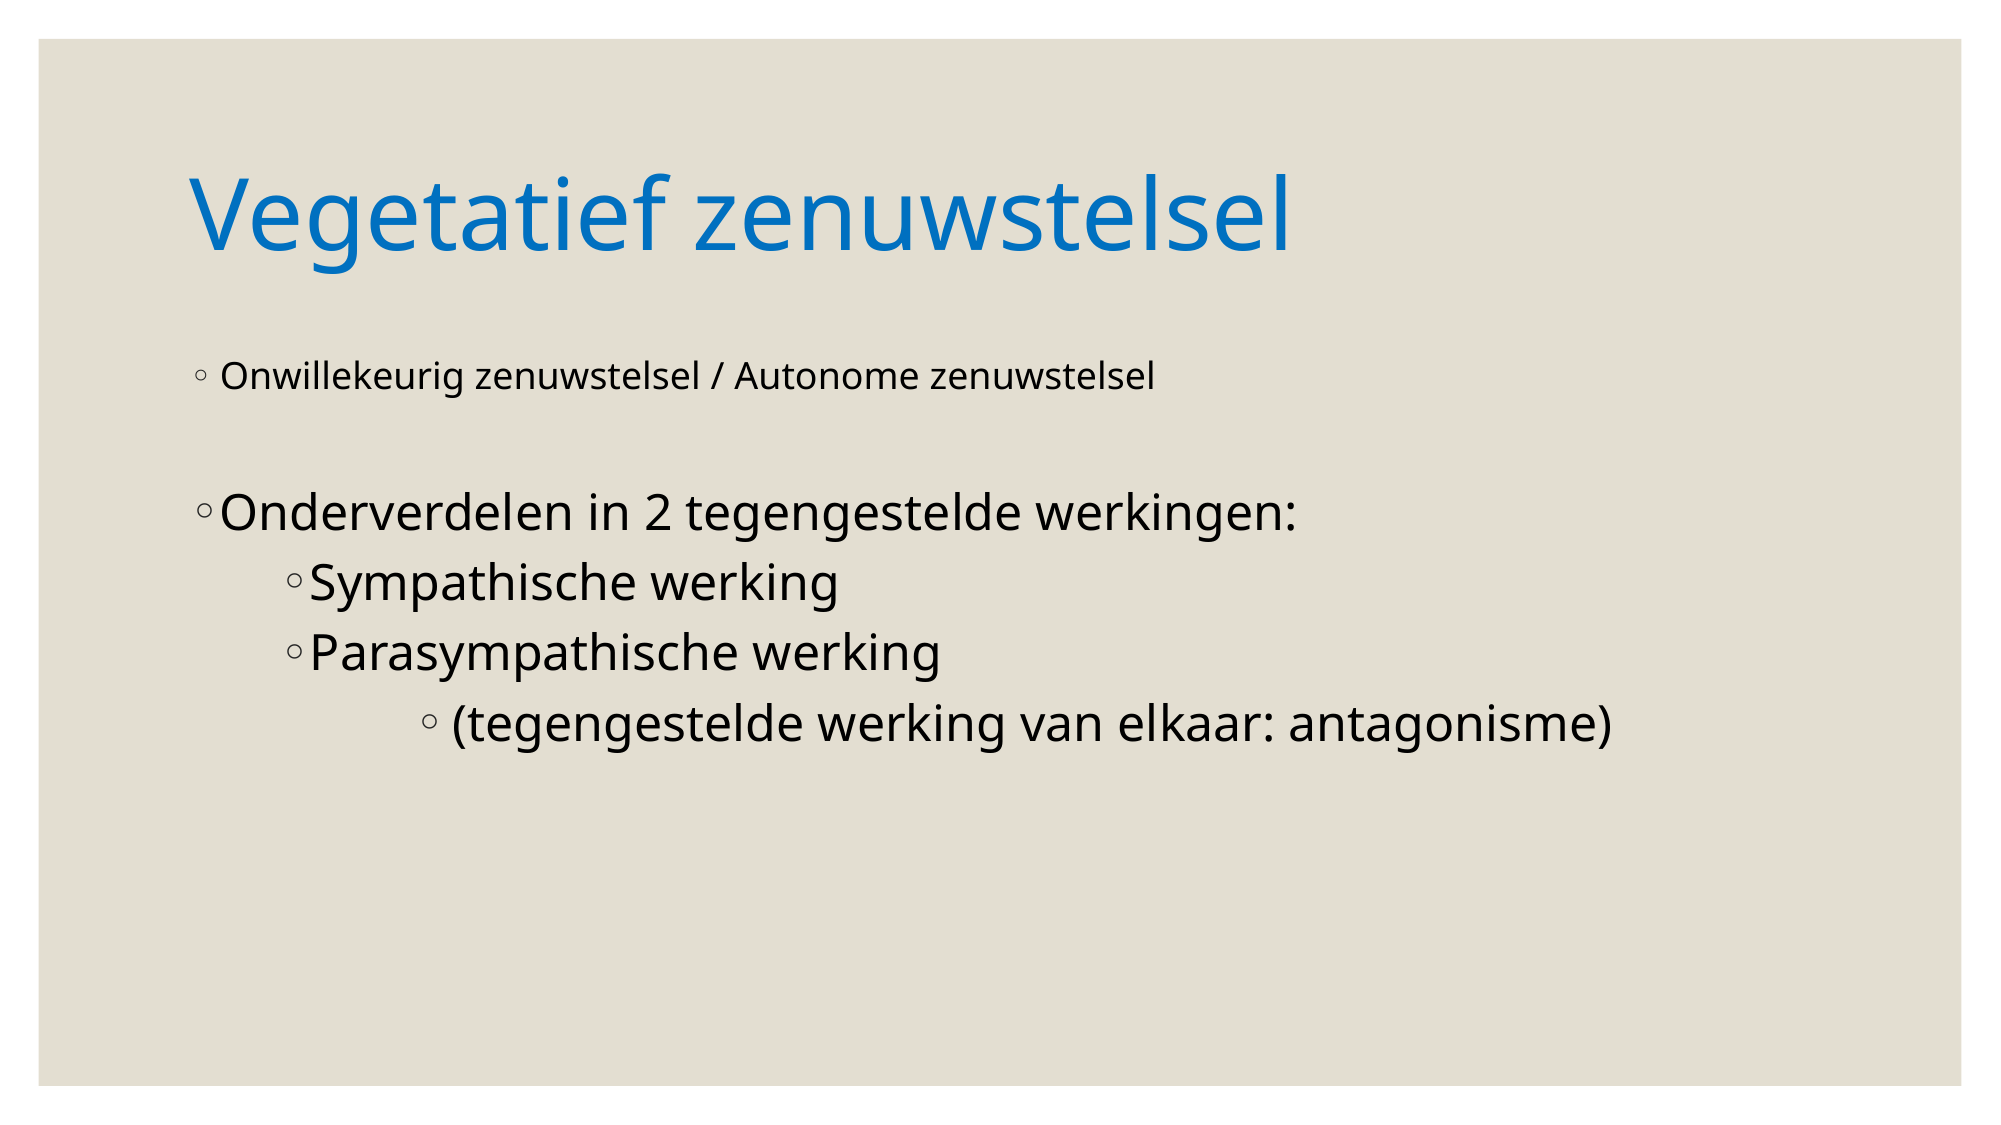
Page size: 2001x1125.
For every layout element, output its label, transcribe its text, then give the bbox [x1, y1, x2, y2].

title Vegetatief zenuwstelsel [174, 105, 1825, 331]
list Onwillekeurig zenuwstelsel / Autonome zenuwstelsel Onderverdelen in 2 tegengestelde werkingen: Sympathische werking Parasympathische werking (tegengestelde werking van elkaar: antagonisme) [174, 345, 1825, 990]
